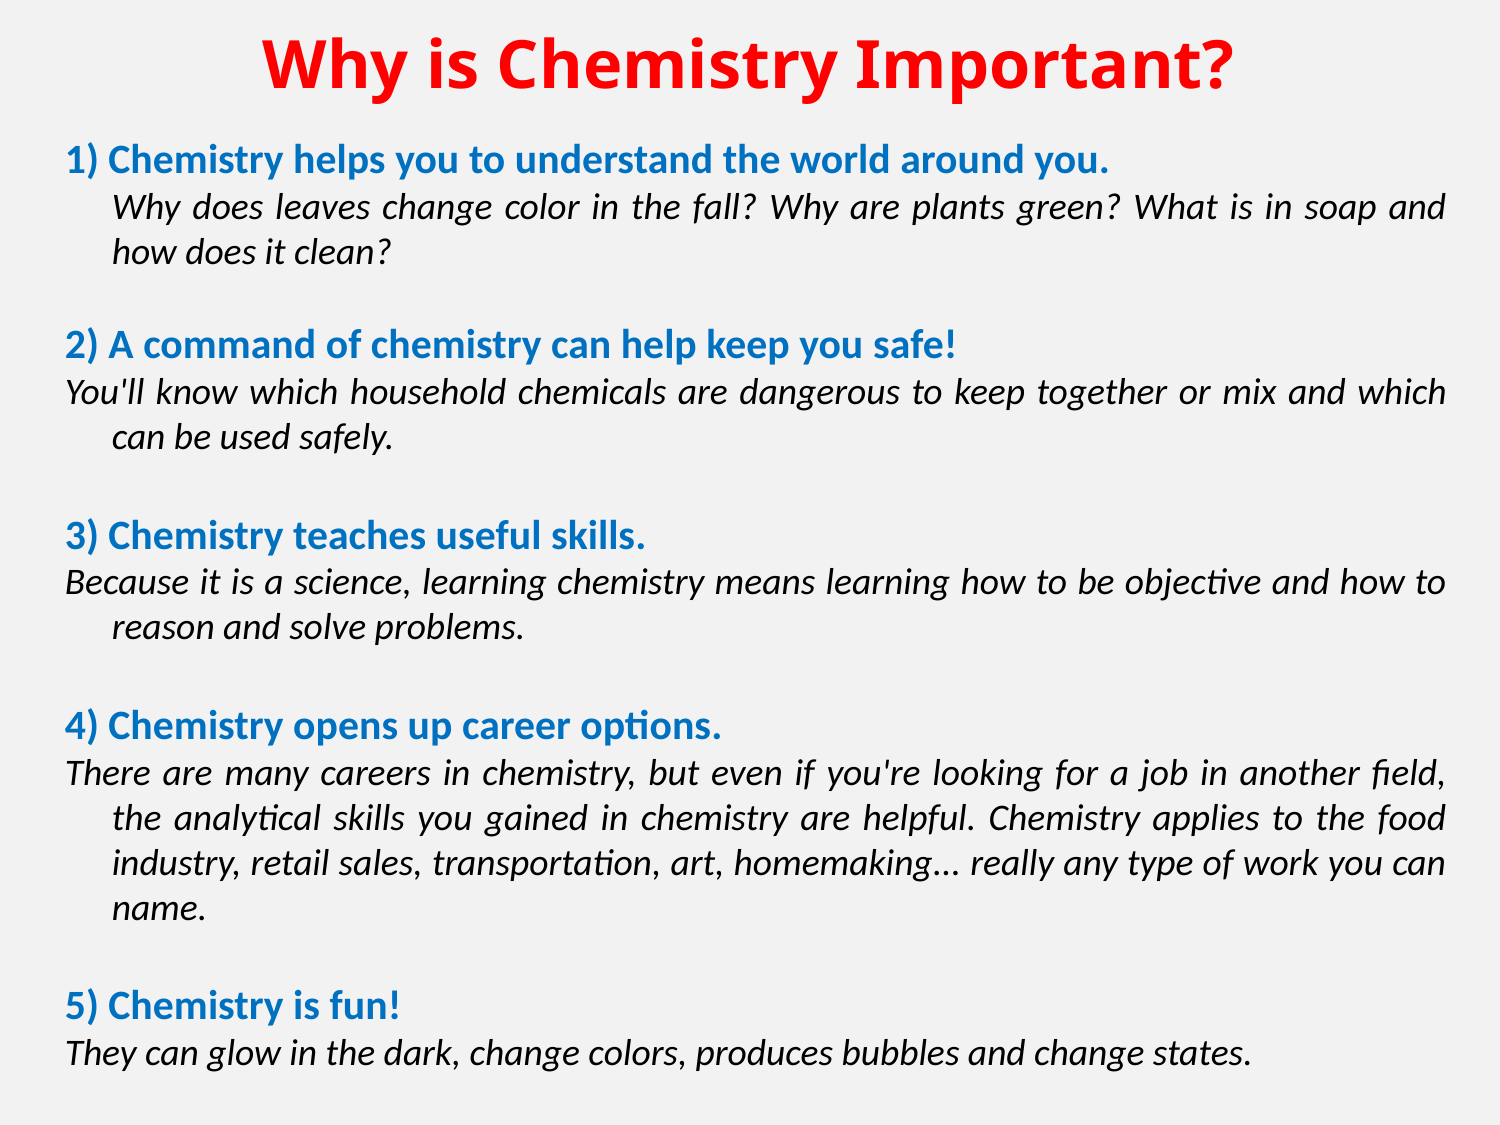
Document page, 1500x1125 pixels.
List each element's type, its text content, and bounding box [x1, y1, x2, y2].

title Why is Chemistry Important? [242, 21, 1256, 112]
text_box 1) Chemistry helps you to understand the world around you. Why does leaves change color in the fall? Why are plants green? What is in soap and how does it clean? 2) A command of chemistry can help keep you safe! You'll know which household chemicals are dangerous to keep together or mix and which can be used safely. 3) Chemistry teaches useful skills. Because it is a science, learning chemistry means learning how to be objective and how to reason and solve problems. 4) Chemistry opens up career options. There are many careers in chemistry, but even if you're looking for a job in another field, the analytical skills you gained in chemistry are helpful. Chemistry applies to the food industry, retail sales, transportation, art, homemaking... really any type of work you can name. 5) Chemistry is fun! They can glow in the dark, change colors, produces bubbles and change states. [49, 124, 1463, 1080]
